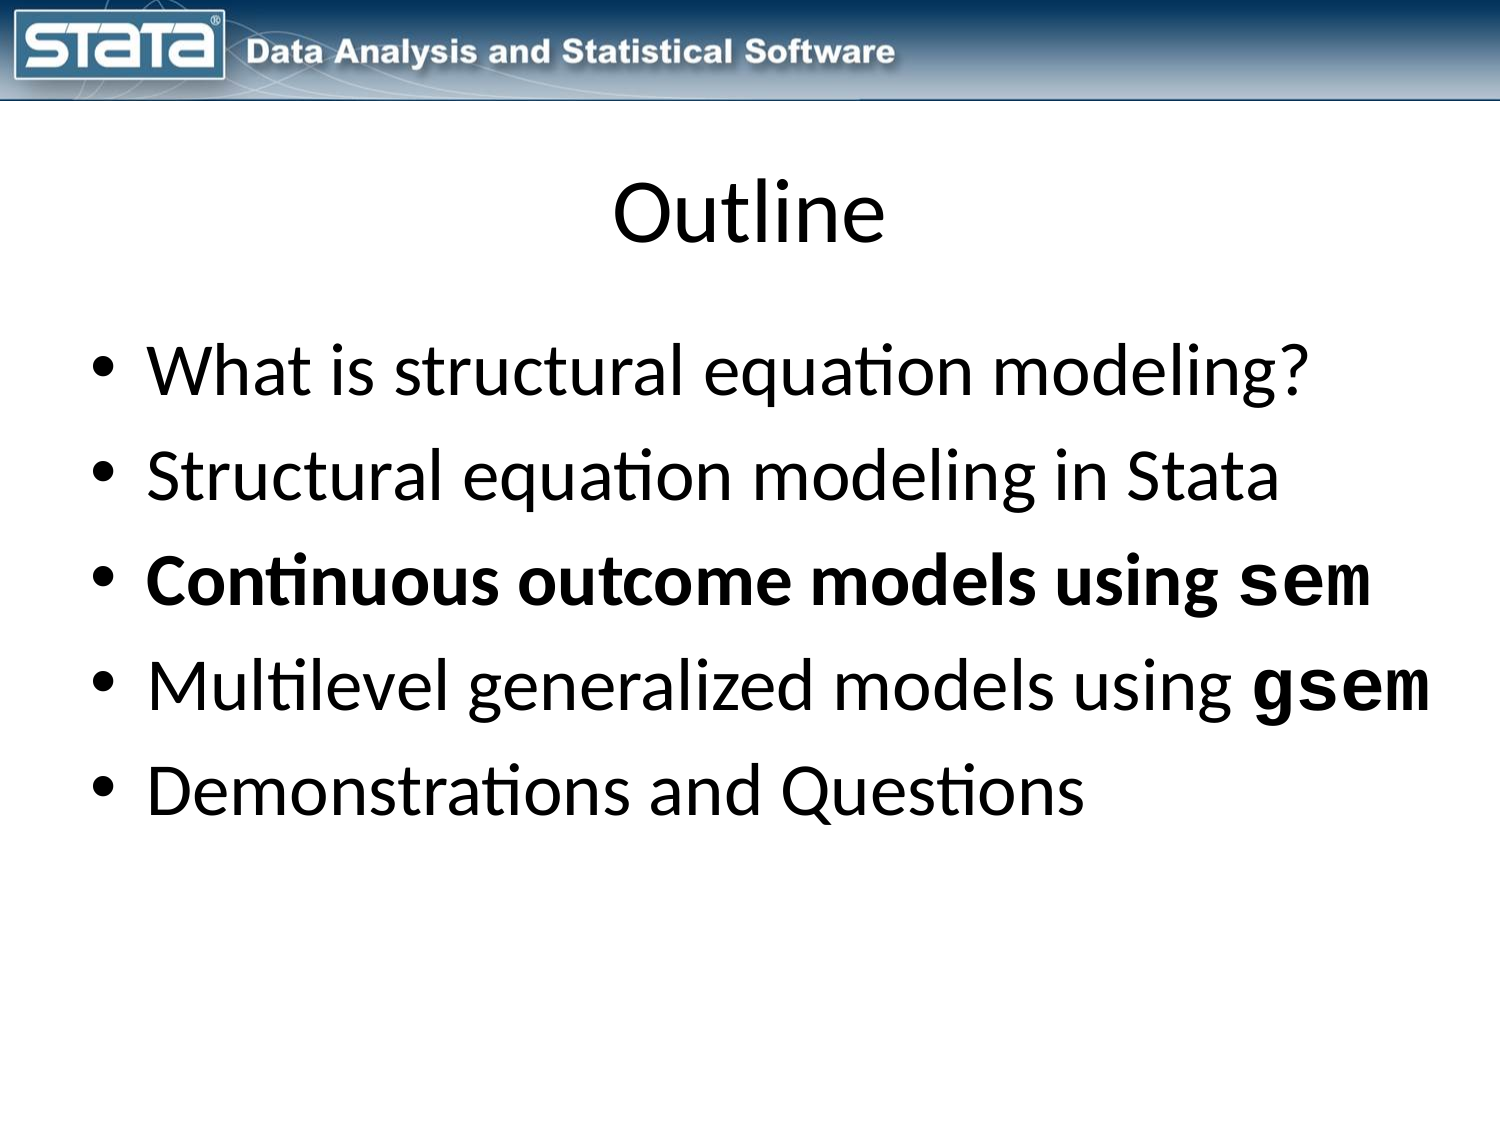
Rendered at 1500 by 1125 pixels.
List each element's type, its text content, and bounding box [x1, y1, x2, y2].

title Outline [75, 125, 1425, 288]
picture [0, 0, 1500, 101]
list What is structural equation modeling? Structural equation modeling in Stata Continuous outcome models using sem Multilevel generalized models using gsem Demonstrations and Questions [75, 312, 1475, 988]
